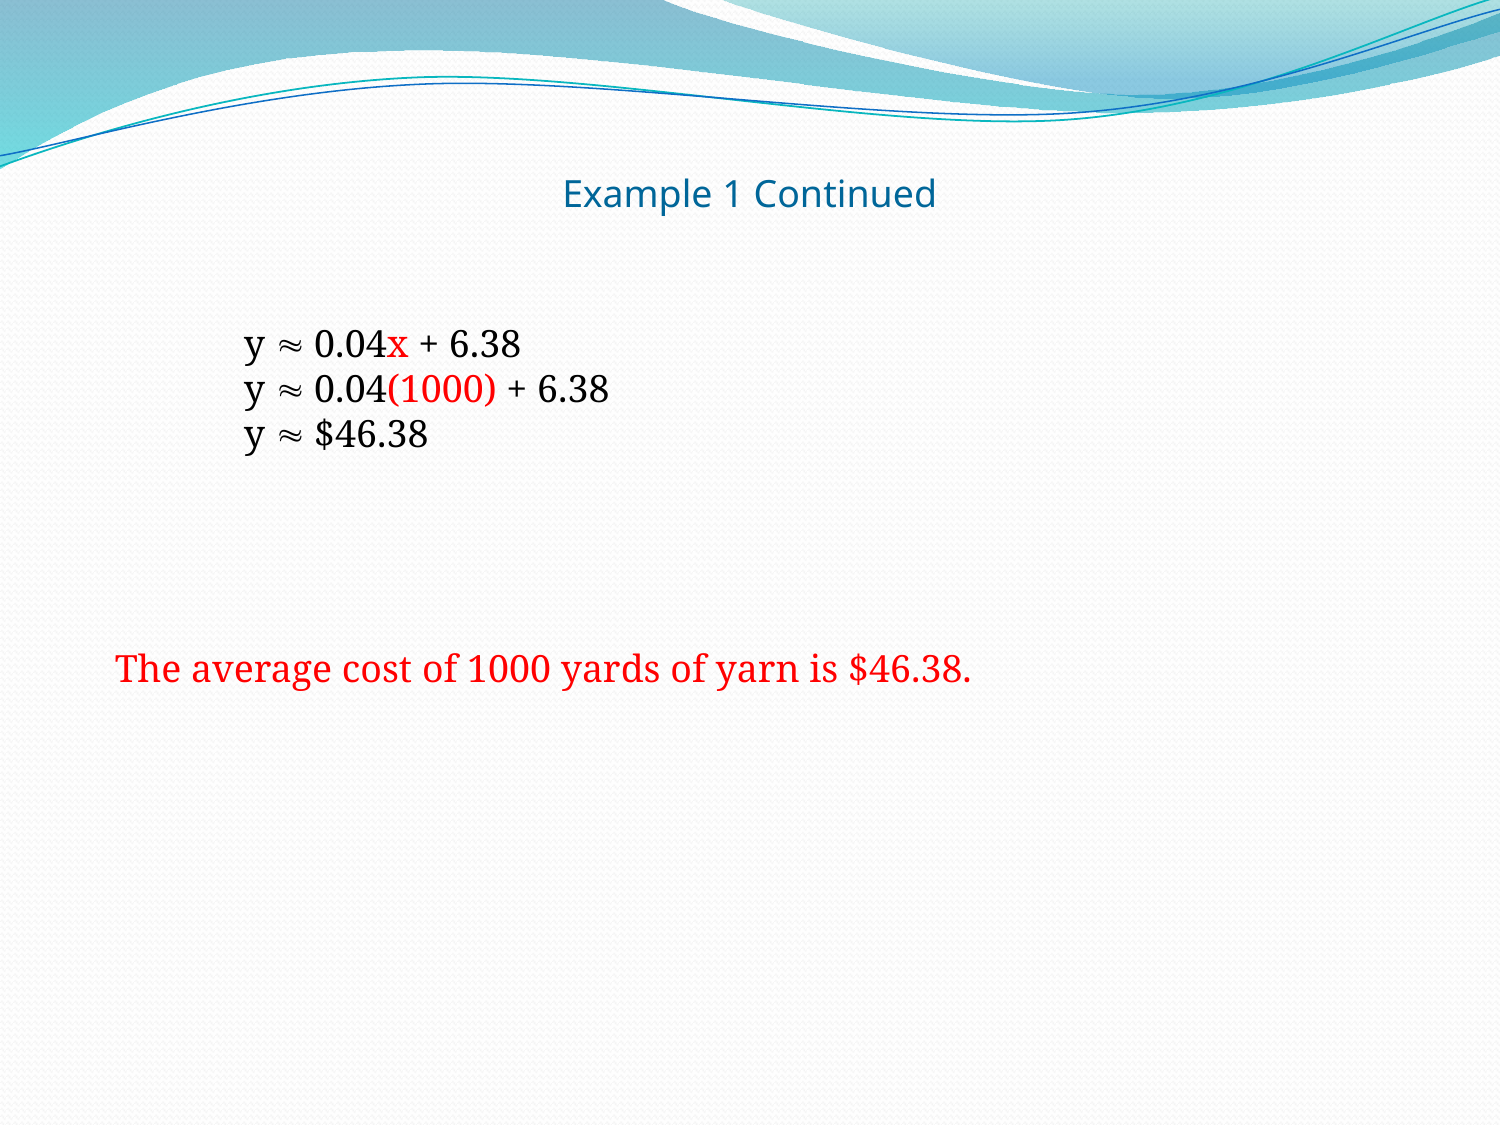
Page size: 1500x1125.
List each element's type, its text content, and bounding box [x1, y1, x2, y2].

text_box The average cost of 1000 yards of yarn is $46.38. [99, 637, 1413, 698]
text_box Example 1 Continued [0, 162, 1500, 223]
text_box y  0.04x + 6.38 y  0.04(1000) + 6.38 y  $46.38 [229, 312, 625, 463]
